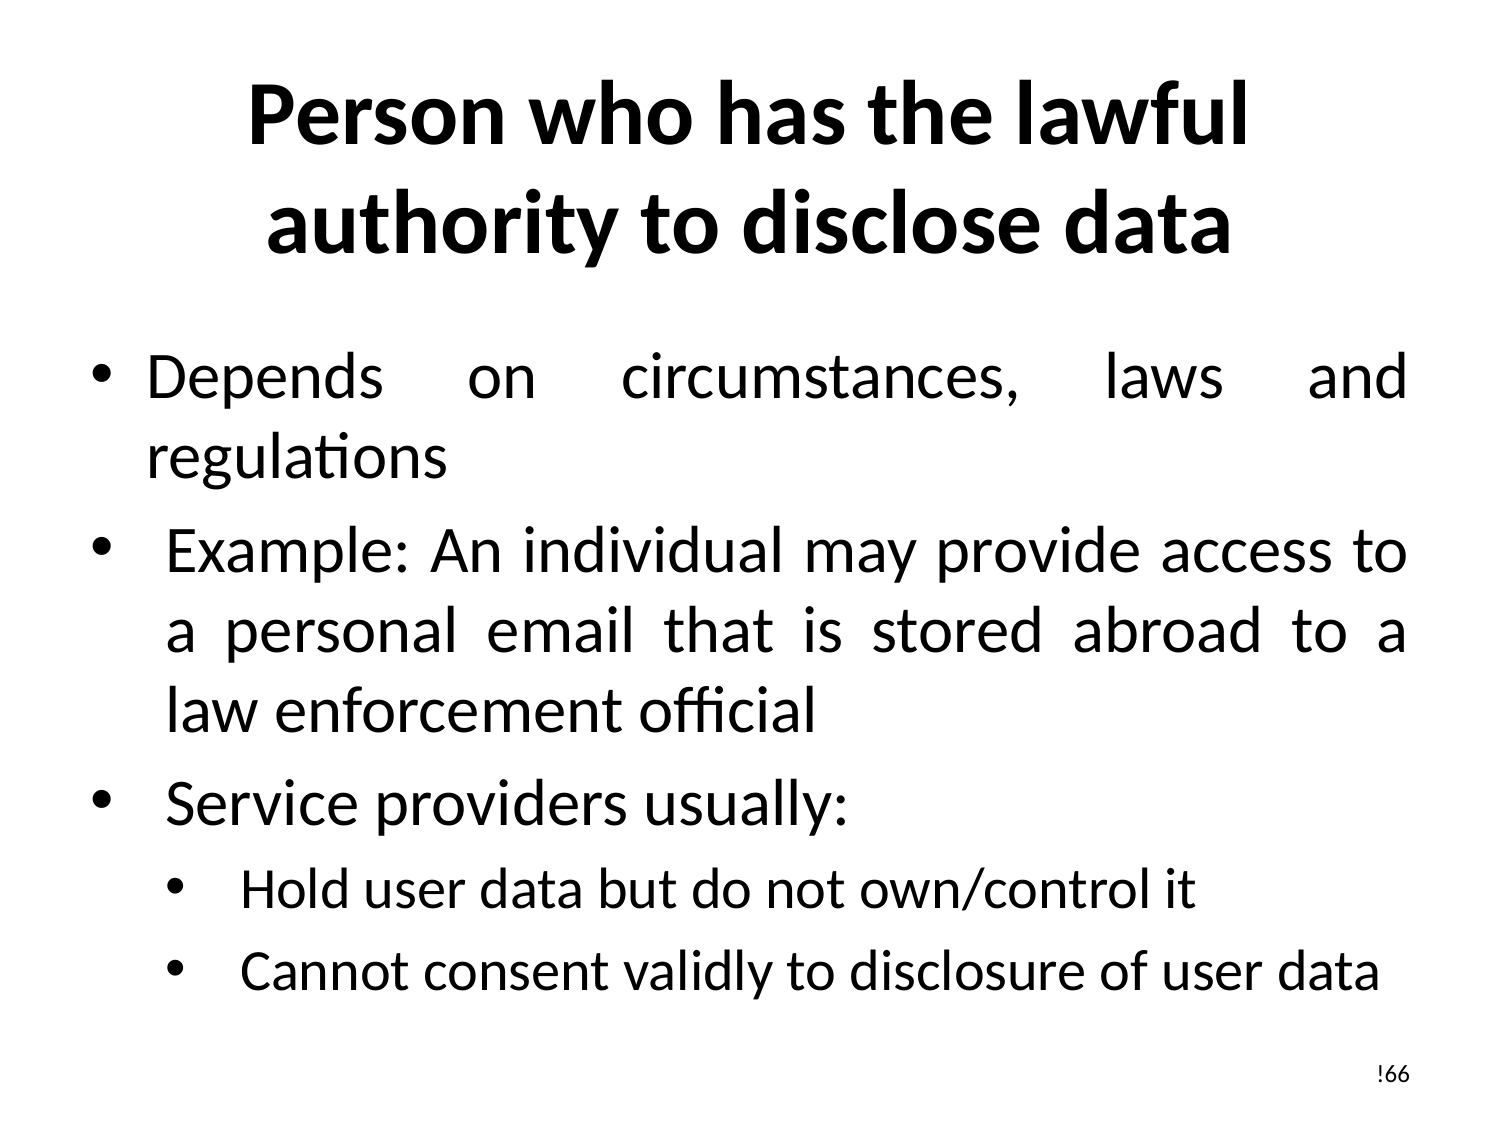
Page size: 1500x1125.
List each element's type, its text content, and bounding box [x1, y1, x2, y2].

title Person who has the lawful authority to disclose data [75, 45, 1425, 233]
list Depends on circumstances, laws and regulations Example: An individual may provide access to a personal email that is stored abroad to a law enforcement official Service providers usually: Hold user data but do not own/control it Cannot consent validly to disclosure of user data [75, 324, 1425, 1068]
slide_number !66 [1074, 1042, 1425, 1103]
